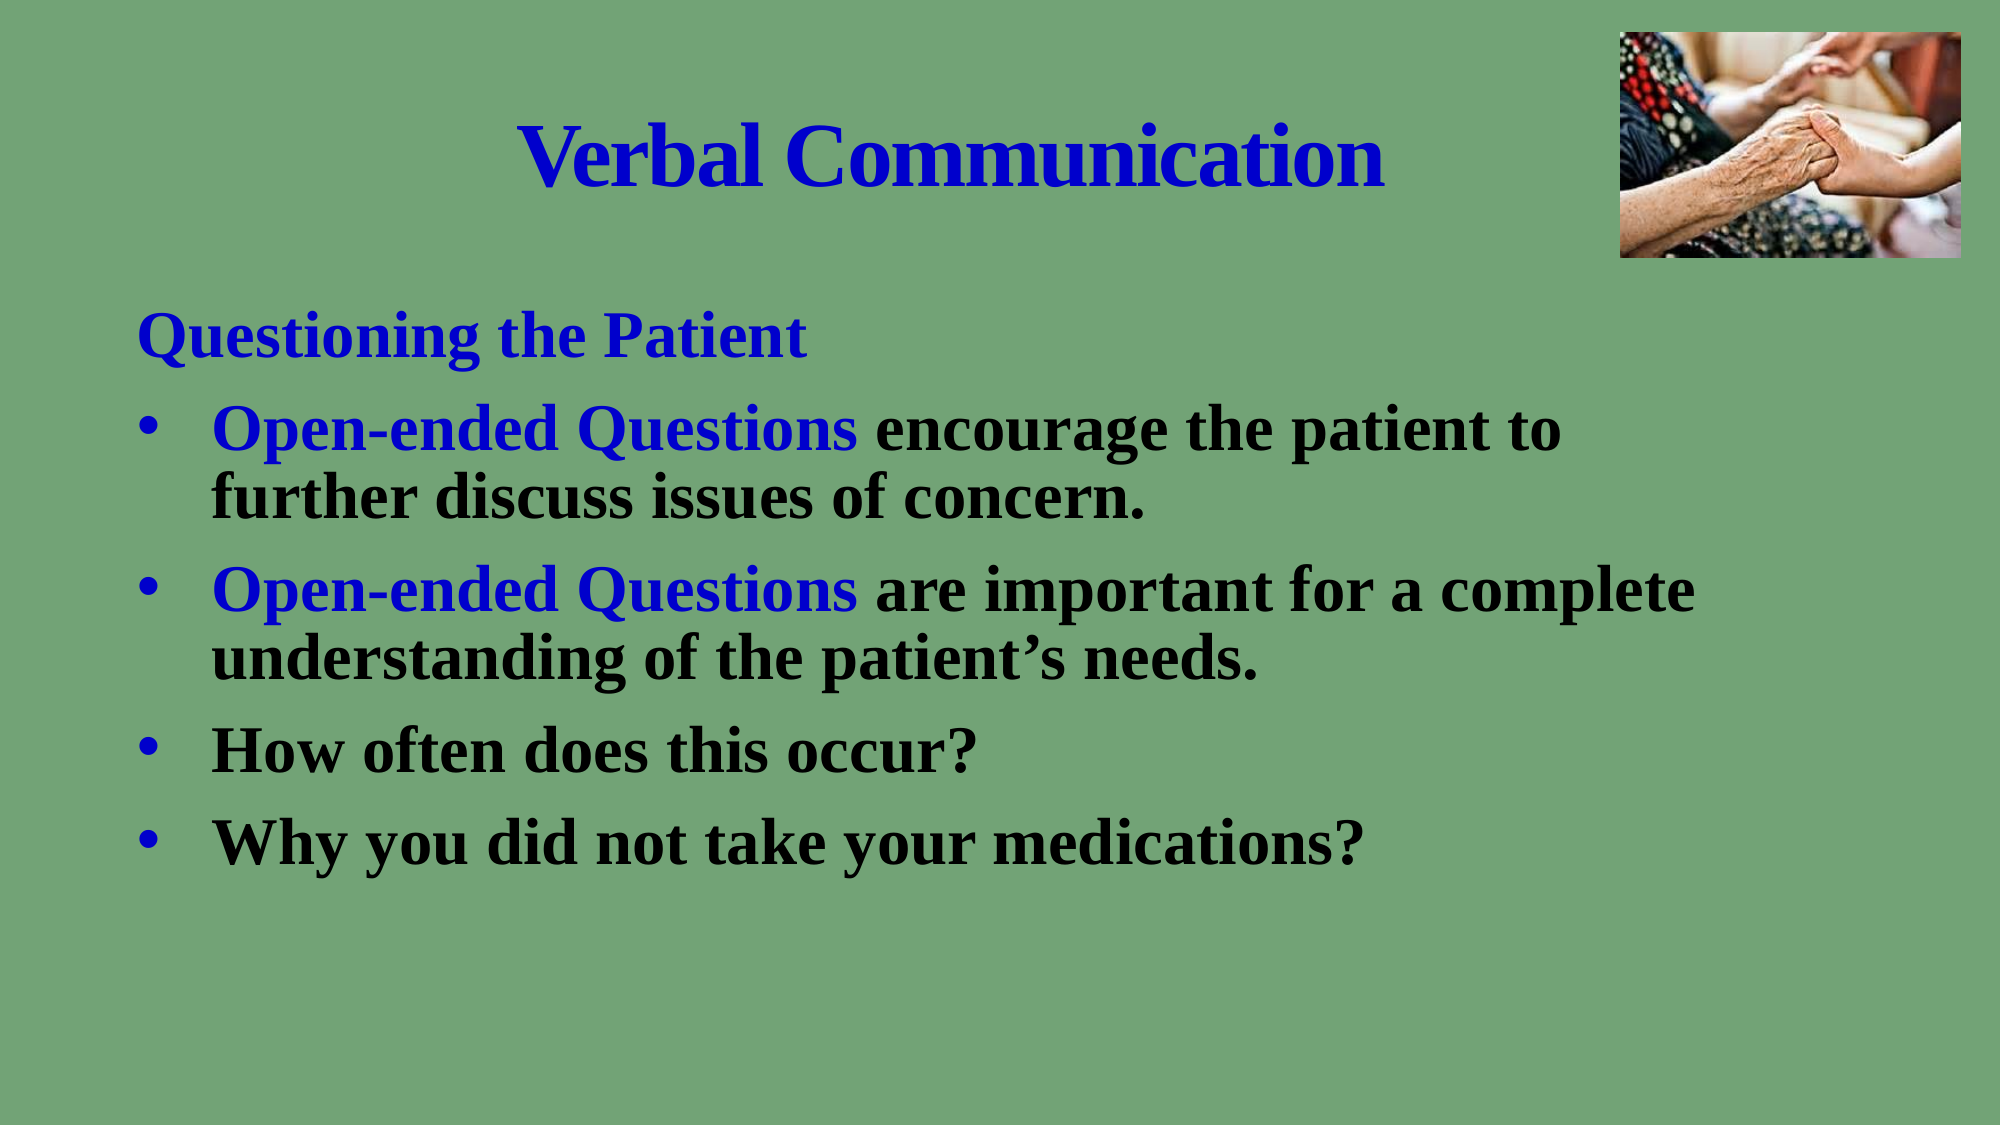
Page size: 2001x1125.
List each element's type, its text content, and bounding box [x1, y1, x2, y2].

title Verbal Communication [227, 76, 1620, 212]
picture [1620, 32, 1961, 258]
subtitle Questioning the Patient Open-ended Questions encourage the patient to further discuss issues of concern. Open-ended Questions are important for a complete understanding of the patient’s needs. How often does this occur? Why you did not take your medications? [121, 295, 1771, 1057]
